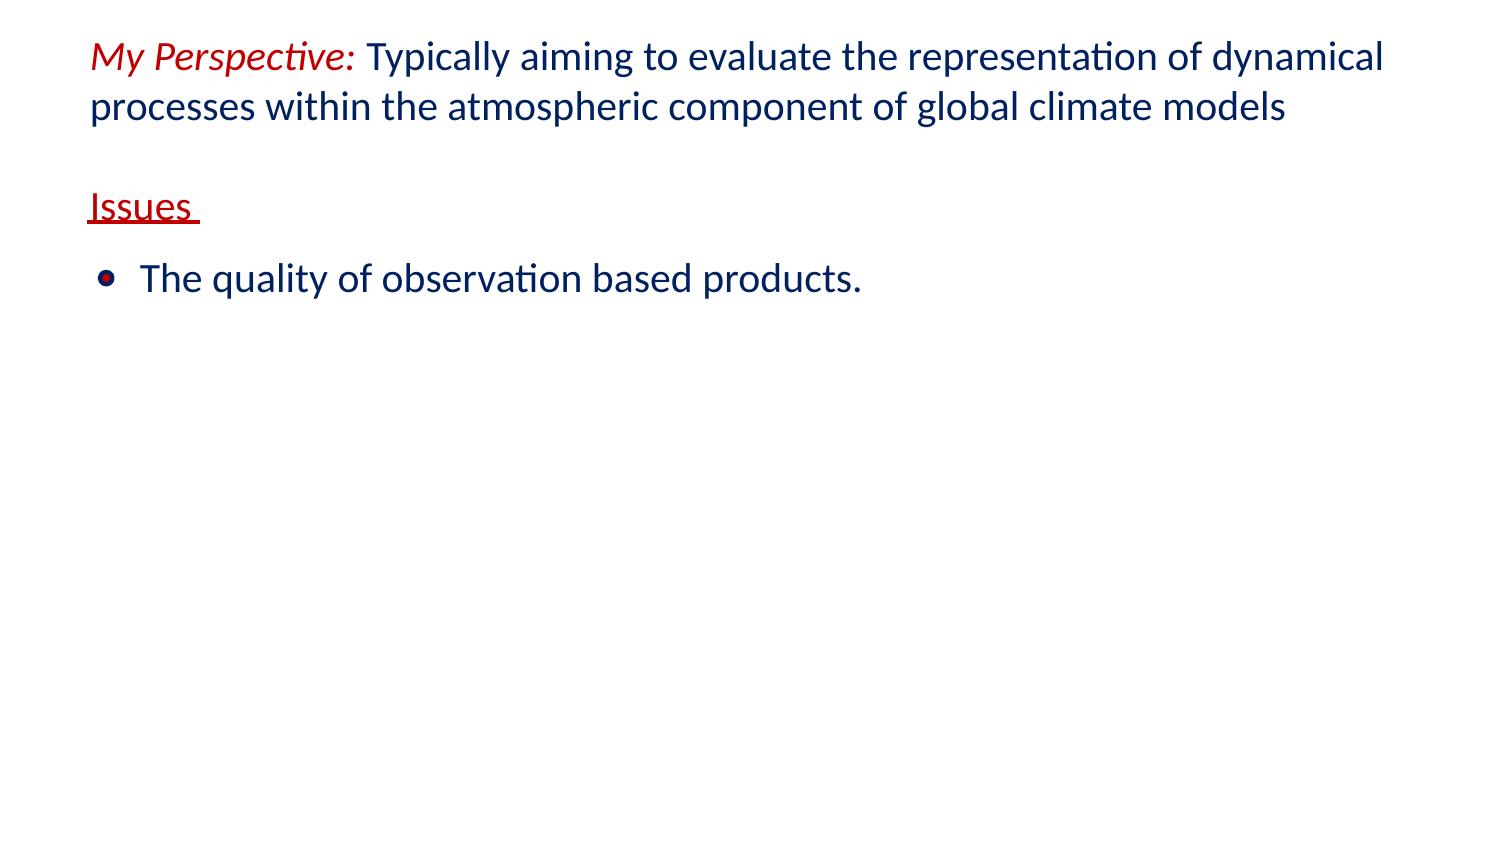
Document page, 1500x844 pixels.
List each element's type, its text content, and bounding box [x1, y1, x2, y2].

text_box My Perspective: Typically aiming to evaluate the representation of dynamical processes within the atmospheric component of global climate models [75, 21, 1500, 137]
text_box [97, 269, 115, 287]
text_box The quality of observation based products. [125, 243, 1500, 308]
text_box Issues [75, 171, 1500, 237]
